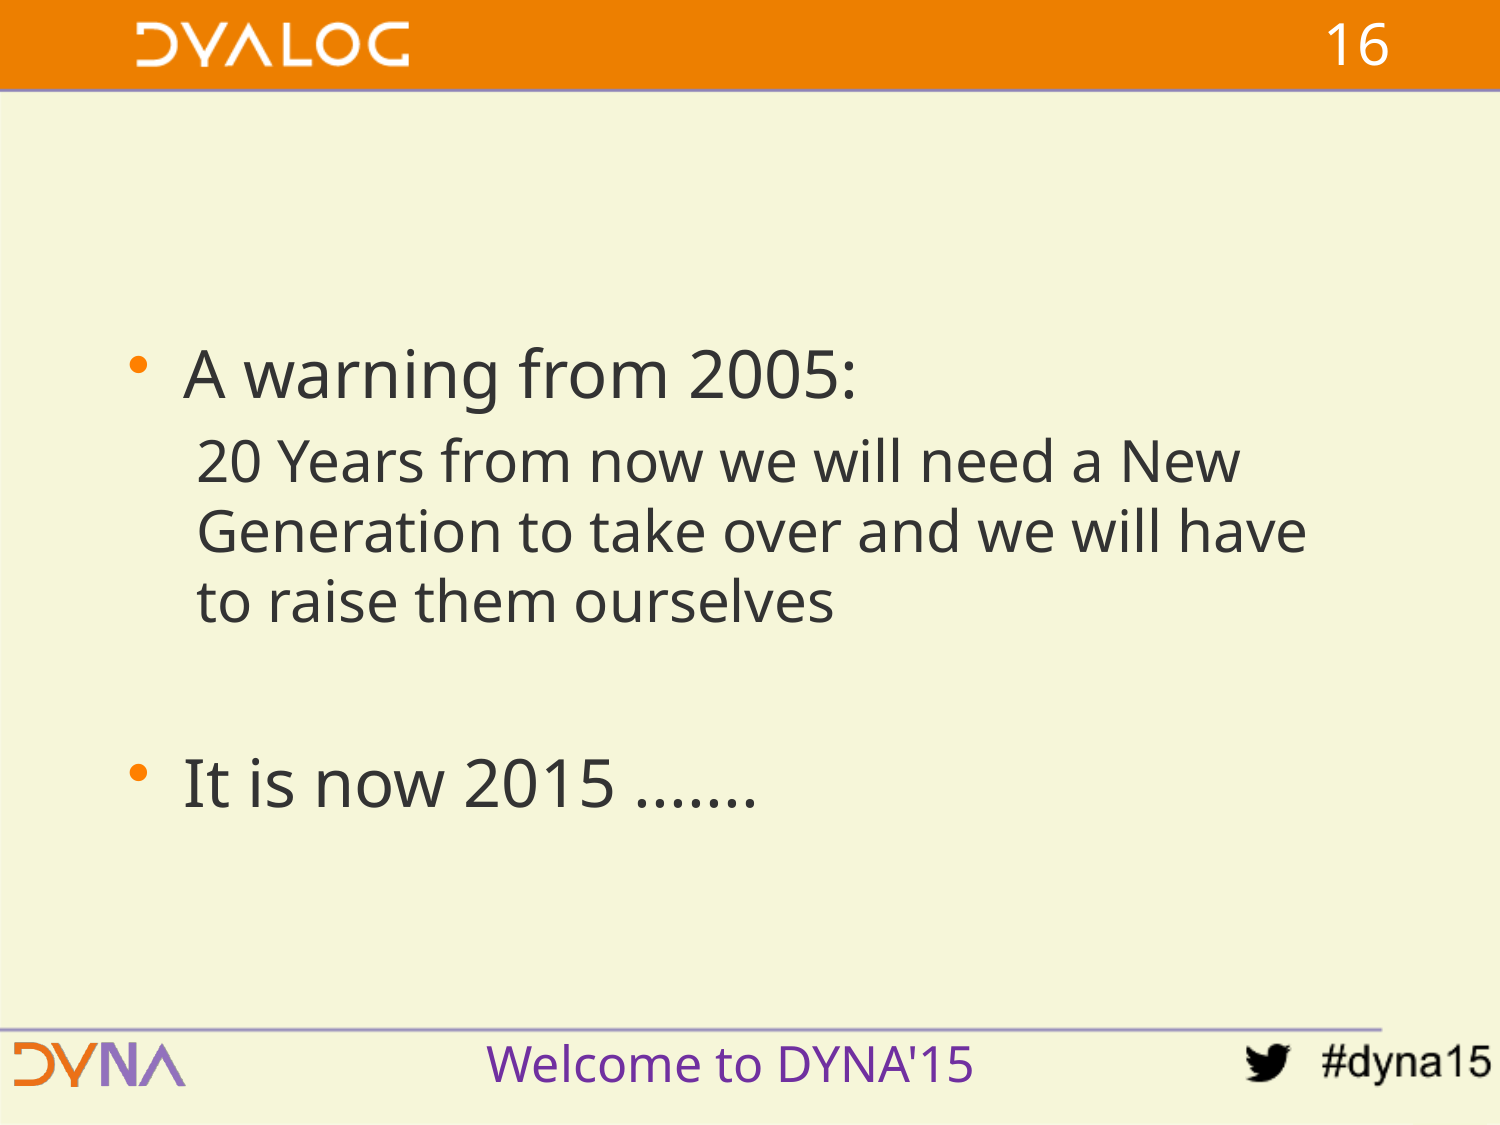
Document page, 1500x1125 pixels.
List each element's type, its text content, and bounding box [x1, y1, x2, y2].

slide_number 15 [1299, 0, 1406, 75]
picture [0, 0, 1500, 1125]
list A warning from 2005: 20 Years from now we will need a New Generation to take over and we will have to raise them ourselves It is now 2015 ....... [112, 324, 1388, 1000]
footer Welcome to DYNA'15 [249, 1025, 1213, 1100]
